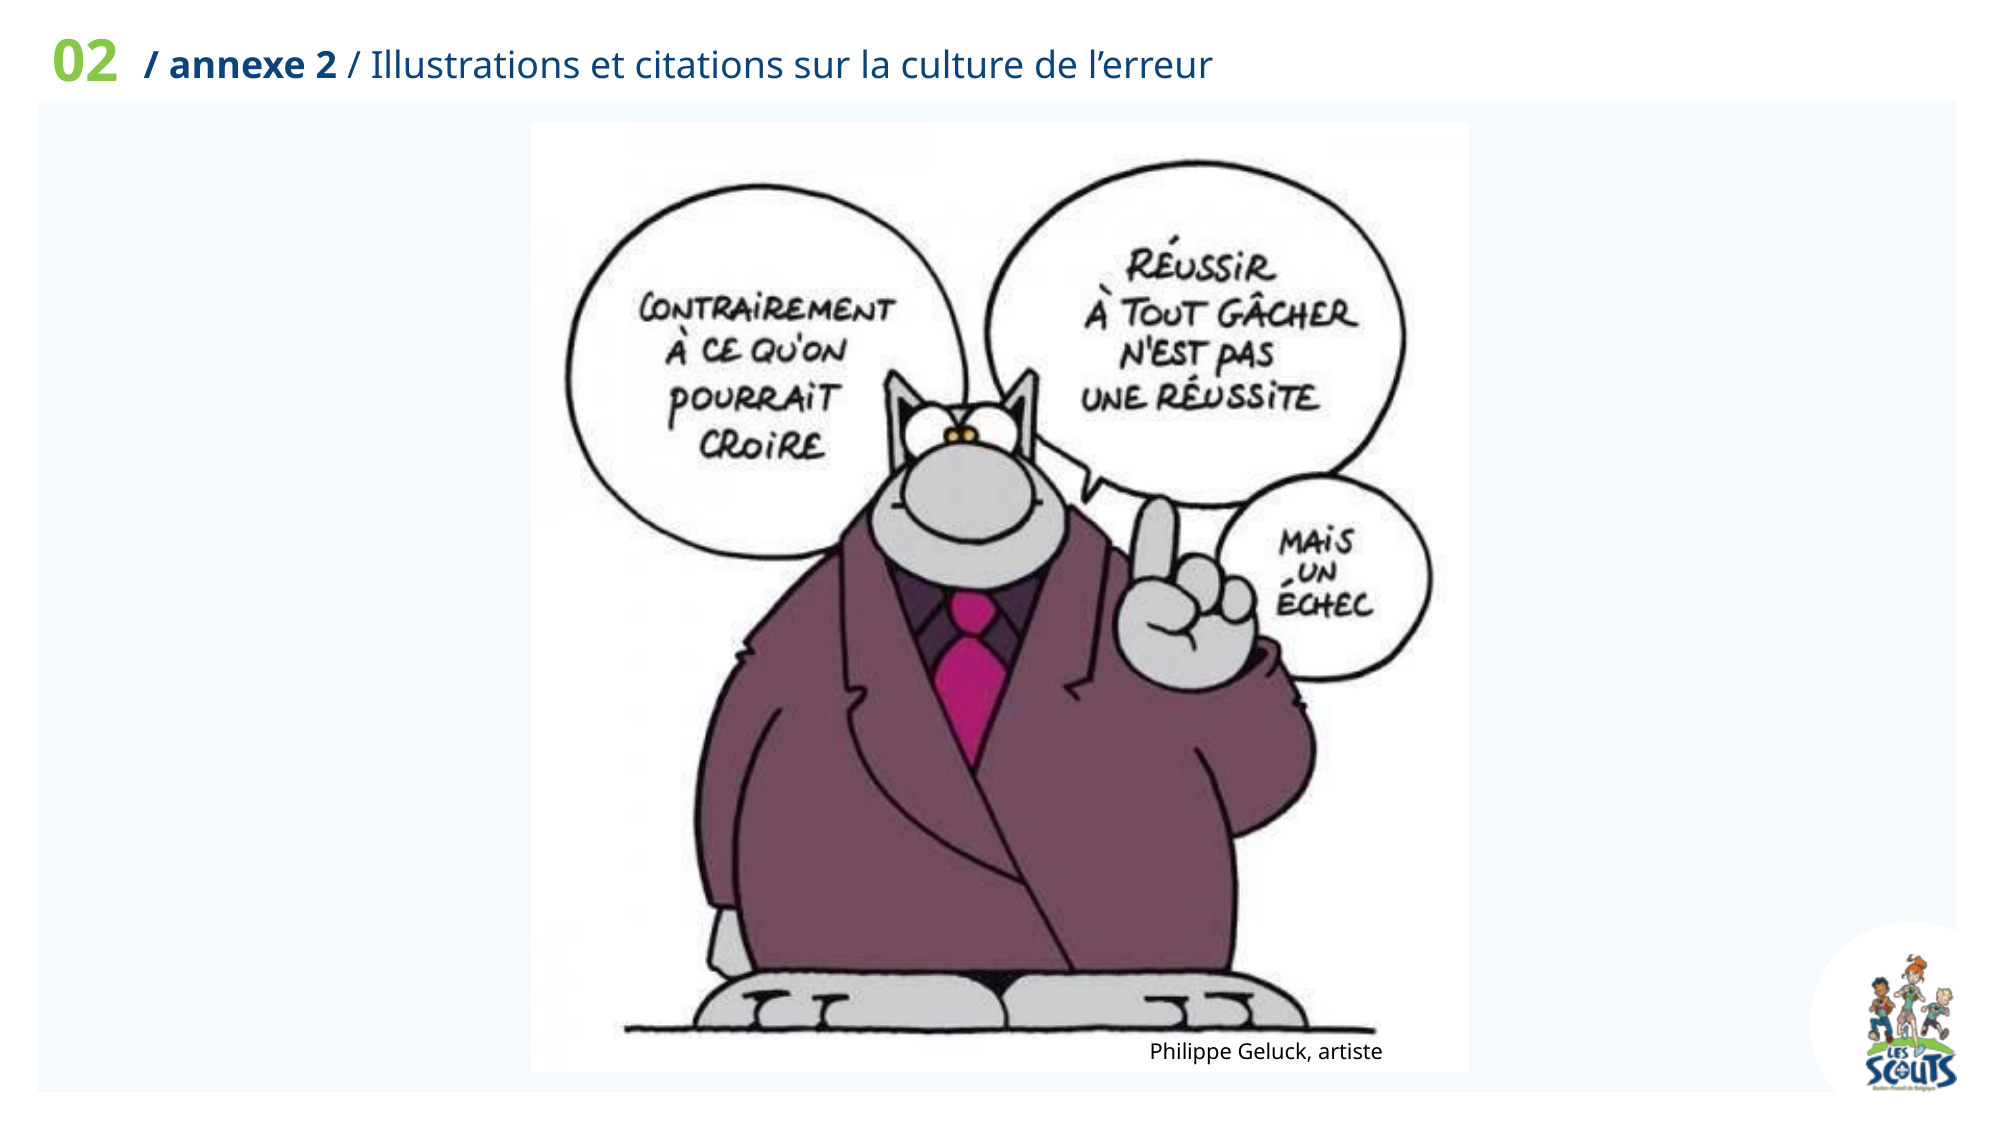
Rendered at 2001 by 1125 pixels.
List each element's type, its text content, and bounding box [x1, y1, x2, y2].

picture [1866, 954, 1957, 1092]
picture [531, 122, 1469, 1073]
text_box 02 [37, 15, 151, 101]
text_box / annexe 2 / Illustrations et citations sur la culture de l’erreur [151, 33, 1310, 94]
